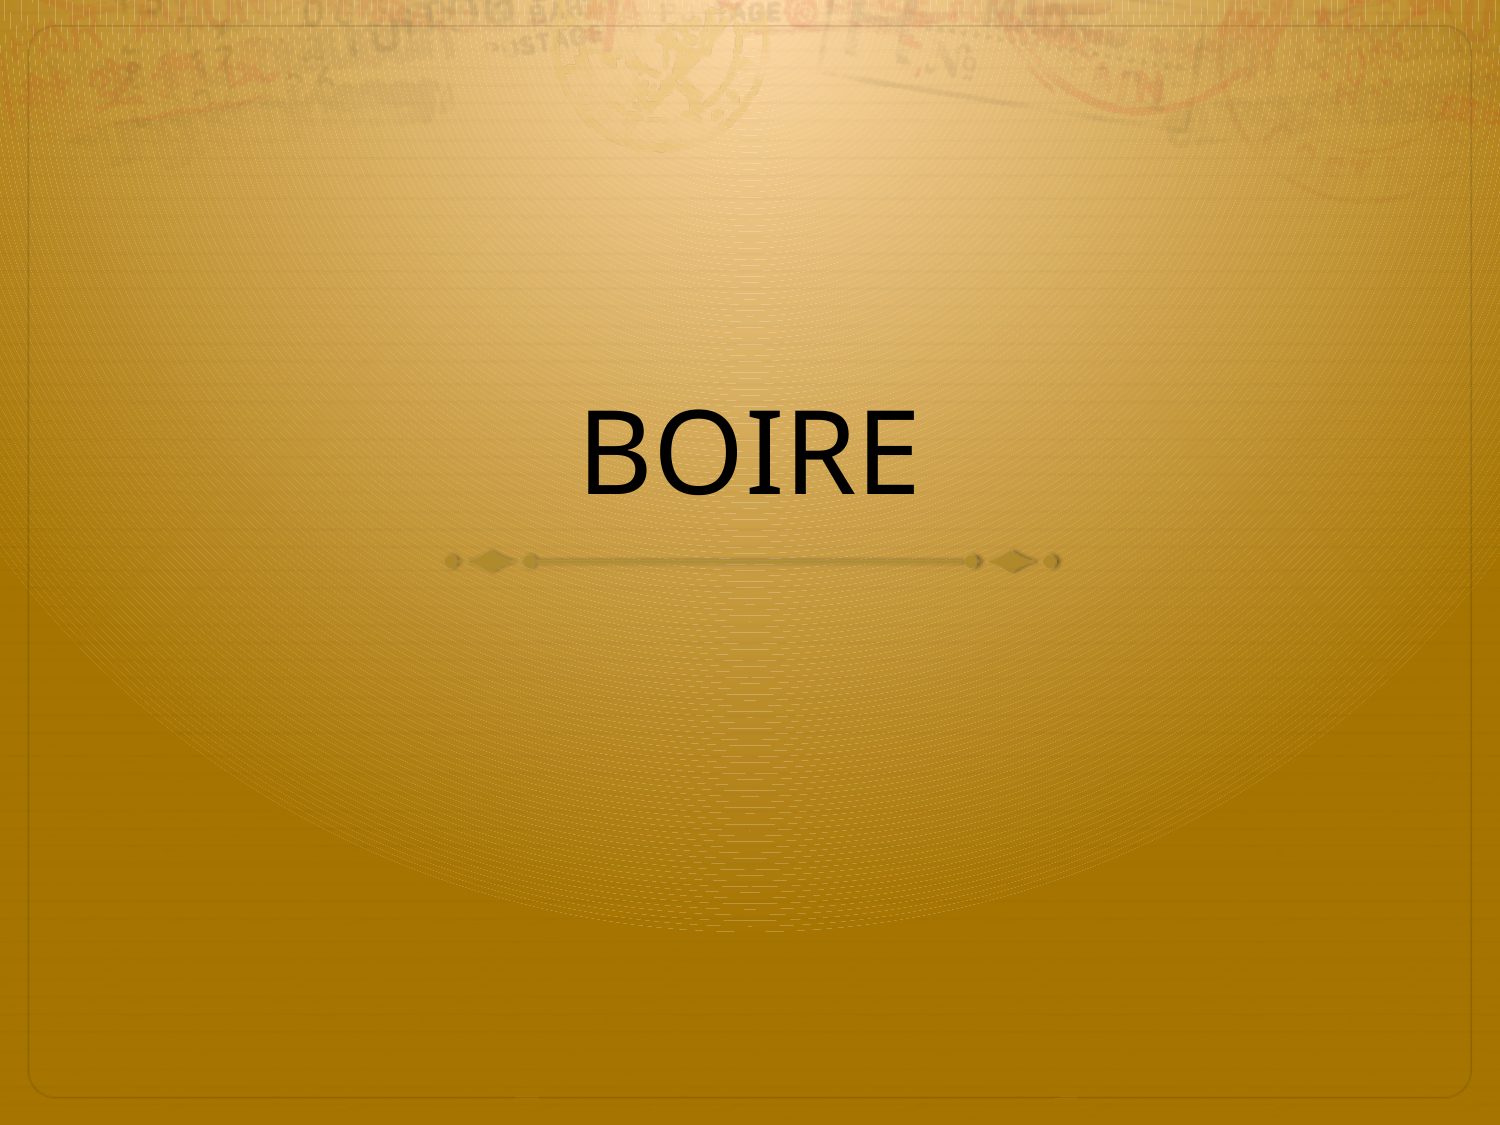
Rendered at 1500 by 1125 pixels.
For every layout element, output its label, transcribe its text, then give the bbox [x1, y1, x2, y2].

picture [0, 0, 1500, 1125]
title BOIRE [93, 210, 1407, 525]
